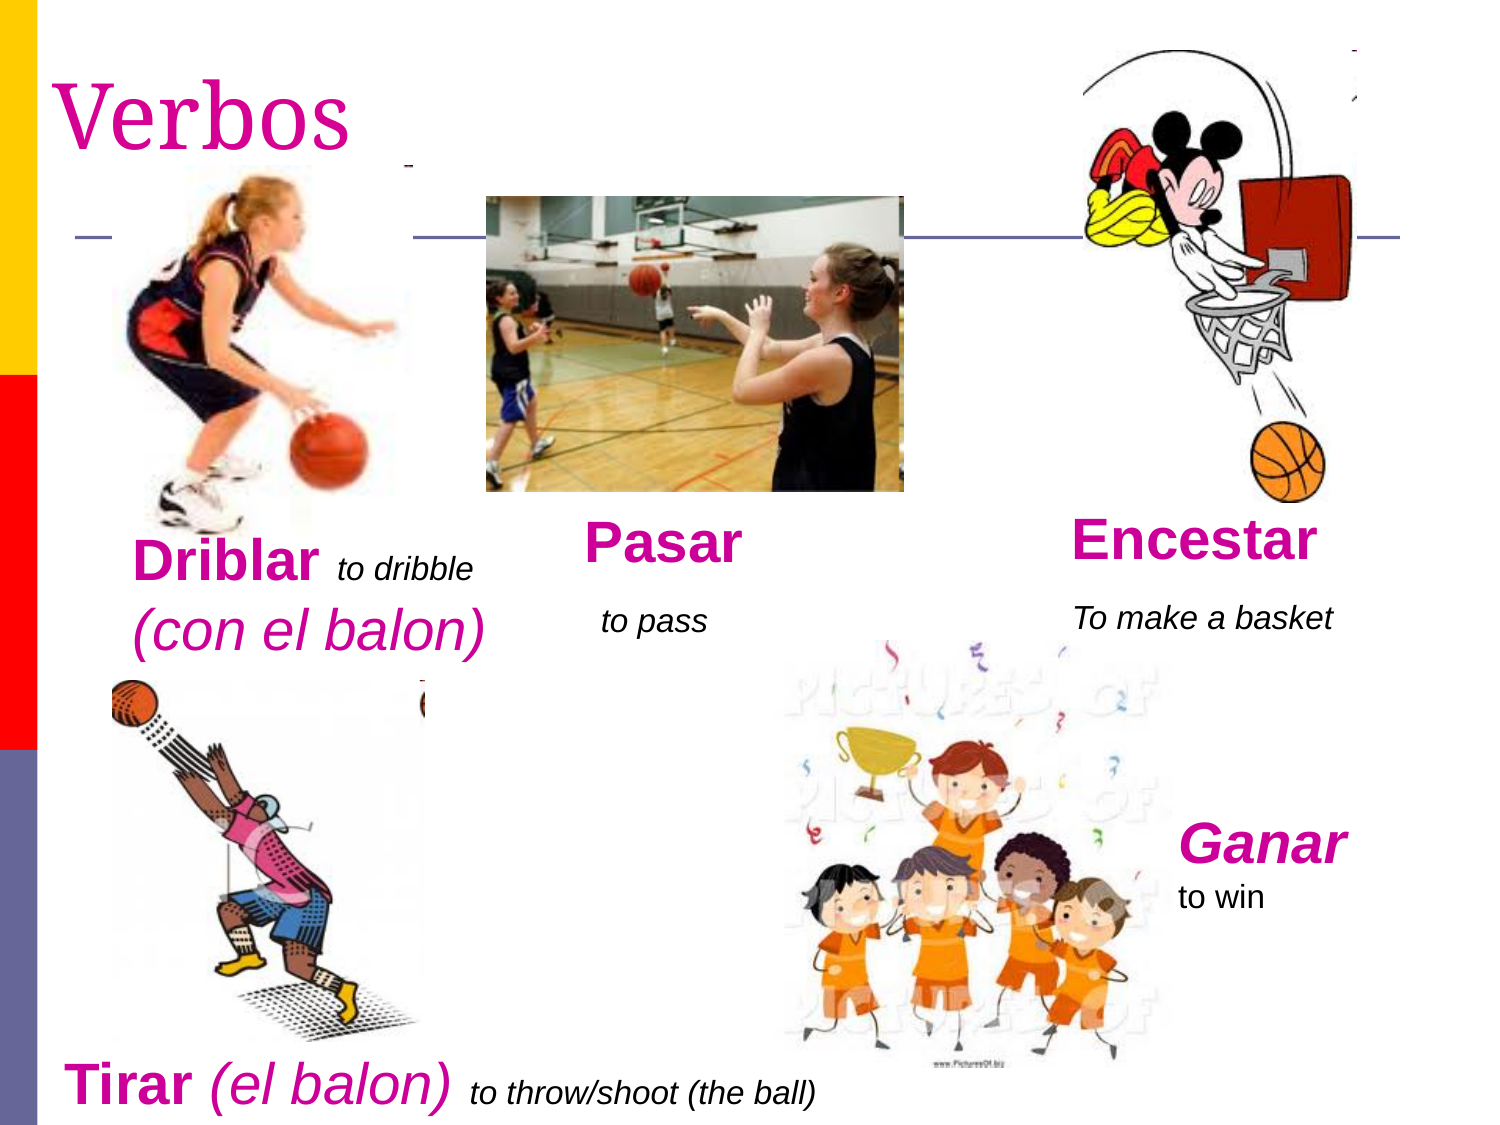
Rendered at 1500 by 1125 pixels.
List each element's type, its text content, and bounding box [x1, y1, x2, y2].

text_box Driblar to dribble (con el balon) [118, 514, 518, 670]
picture [485, 196, 904, 492]
title Verbos [37, 17, 1388, 175]
picture [762, 640, 1181, 1068]
text_box Tirar (el balon) to throw/shoot (the ball) [49, 1039, 1057, 1124]
text_box Encestar To make a basket [1057, 493, 1408, 649]
picture [1083, 50, 1358, 503]
text_box Pasar to pass [569, 499, 820, 652]
text_box Ganar to win [1185, 798, 1407, 983]
picture [112, 680, 426, 1043]
picture [112, 164, 413, 553]
